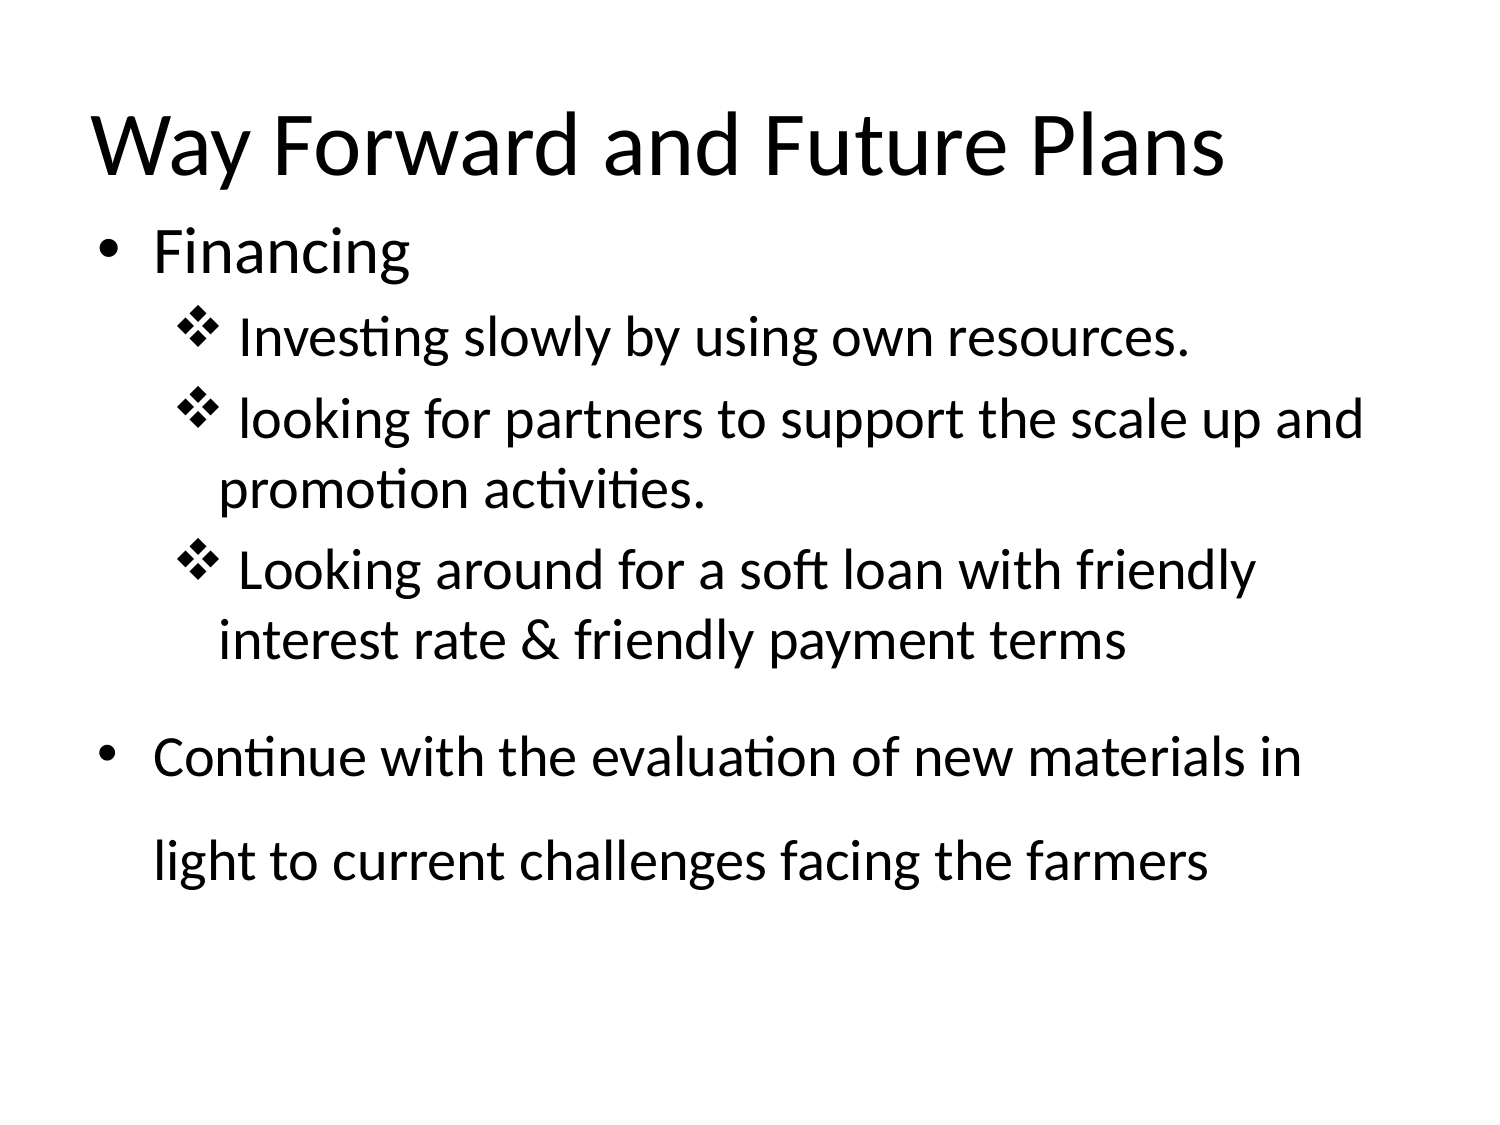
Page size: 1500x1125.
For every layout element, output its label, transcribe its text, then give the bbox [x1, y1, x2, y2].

list Financing Investing slowly by using own resources. looking for partners to support the scale up and promotion activities. Looking around for a soft loan with friendly interest rate & friendly payment terms Continue with the evaluation of new materials in light to current challenges facing the farmers [82, 199, 1432, 1062]
title Way Forward and Future Plans [75, 45, 1425, 233]
